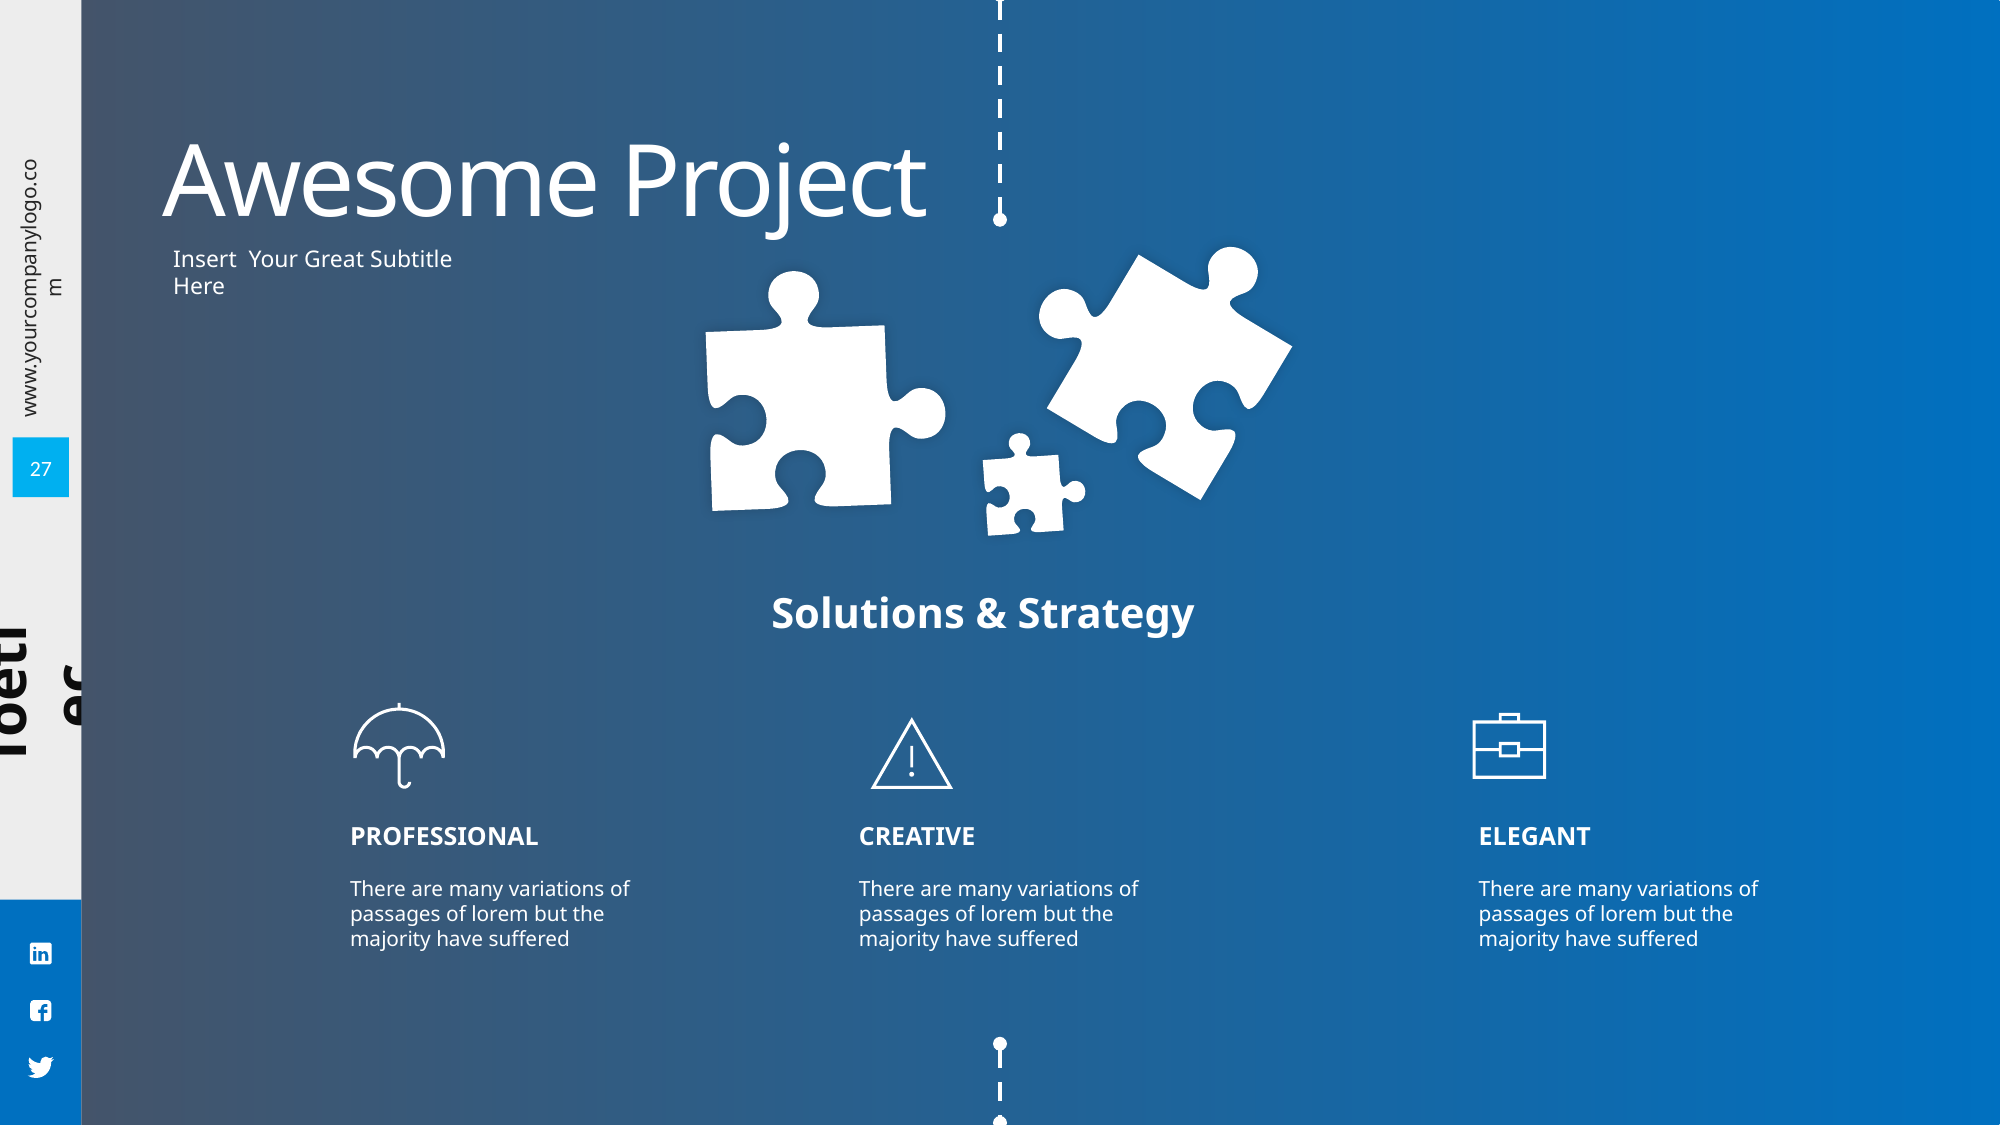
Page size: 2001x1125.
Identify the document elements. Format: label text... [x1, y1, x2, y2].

picture [81, 0, 2000, 1125]
slide_number 27 [12, 437, 69, 498]
